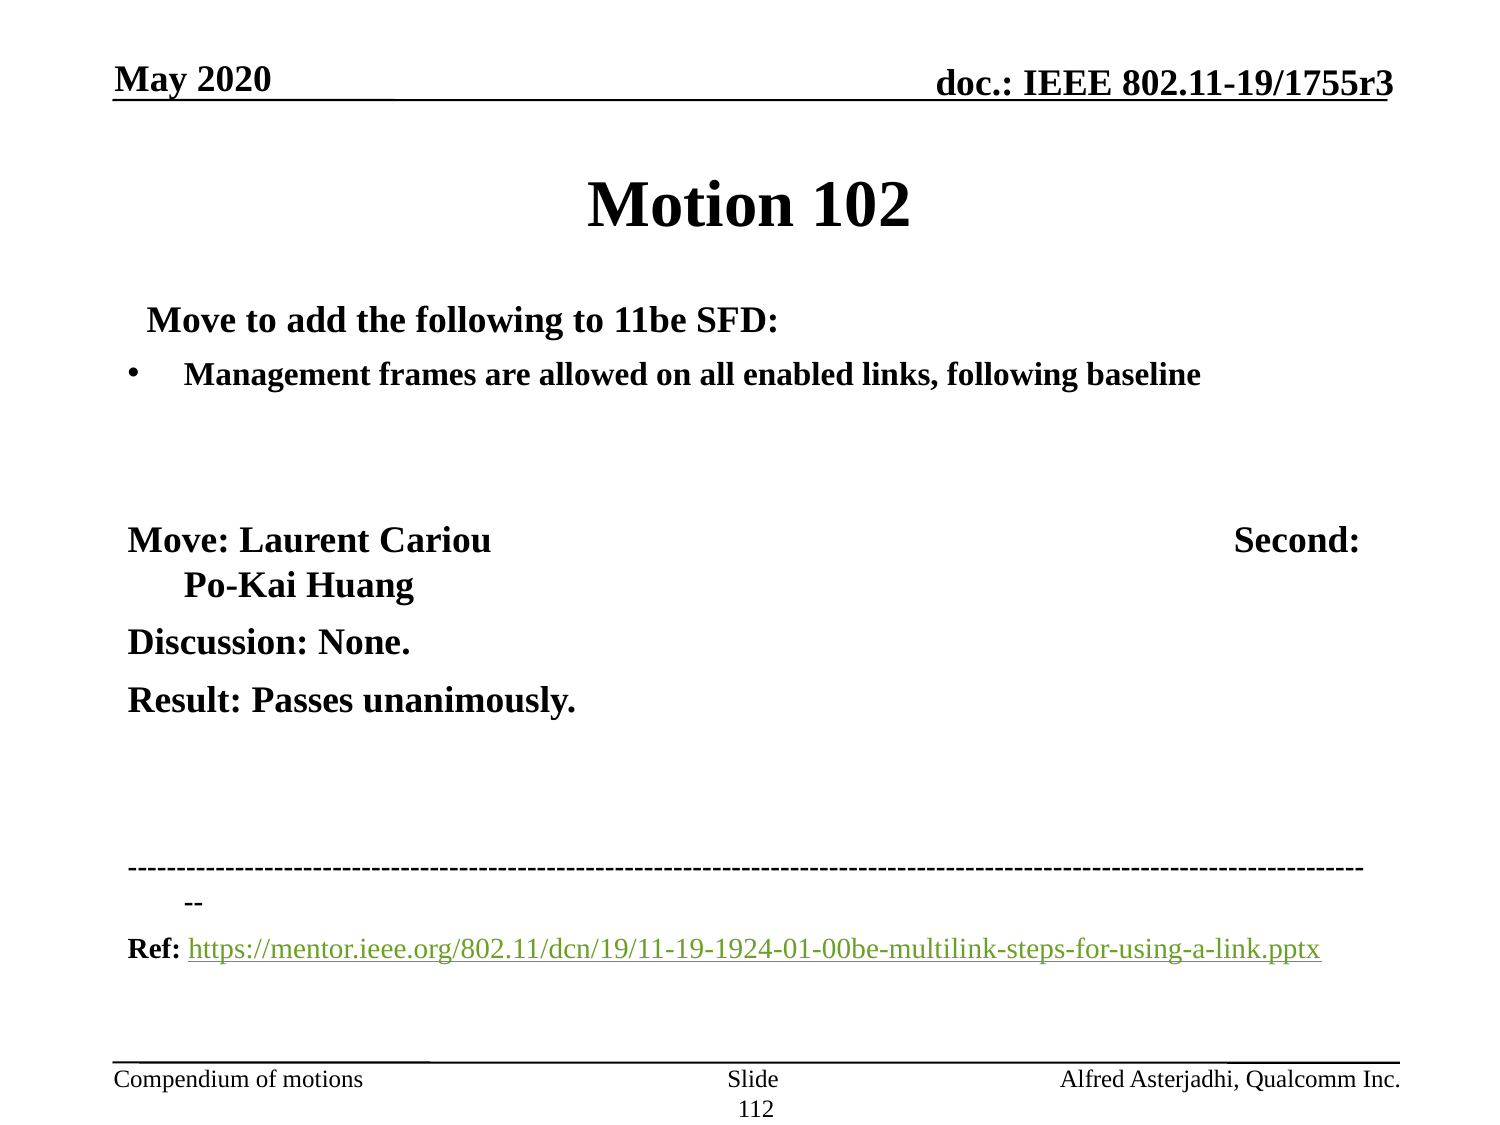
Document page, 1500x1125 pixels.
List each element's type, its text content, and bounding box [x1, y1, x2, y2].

title Motion 102 [112, 112, 1388, 286]
slide_number Slide 112 [712, 1061, 800, 1123]
footer Alfred Asterjadhi, Qualcomm Inc. [878, 1061, 1402, 1093]
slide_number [114, 54, 423, 100]
list Move to add the following to 11be SFD: Management frames are allowed on all enabled links, following baseline Move: Laurent Cariou Second: Po-Kai Huang Discussion: None. Result: Passes unanimously. --------------------------------------------------------------------------------------------------------------------------------- Ref: https://mentor.ieee.org/802.11/dcn/19/11-19-1924-01-00be-multilink-steps-for-using-a-link.pptx [112, 286, 1388, 1071]
